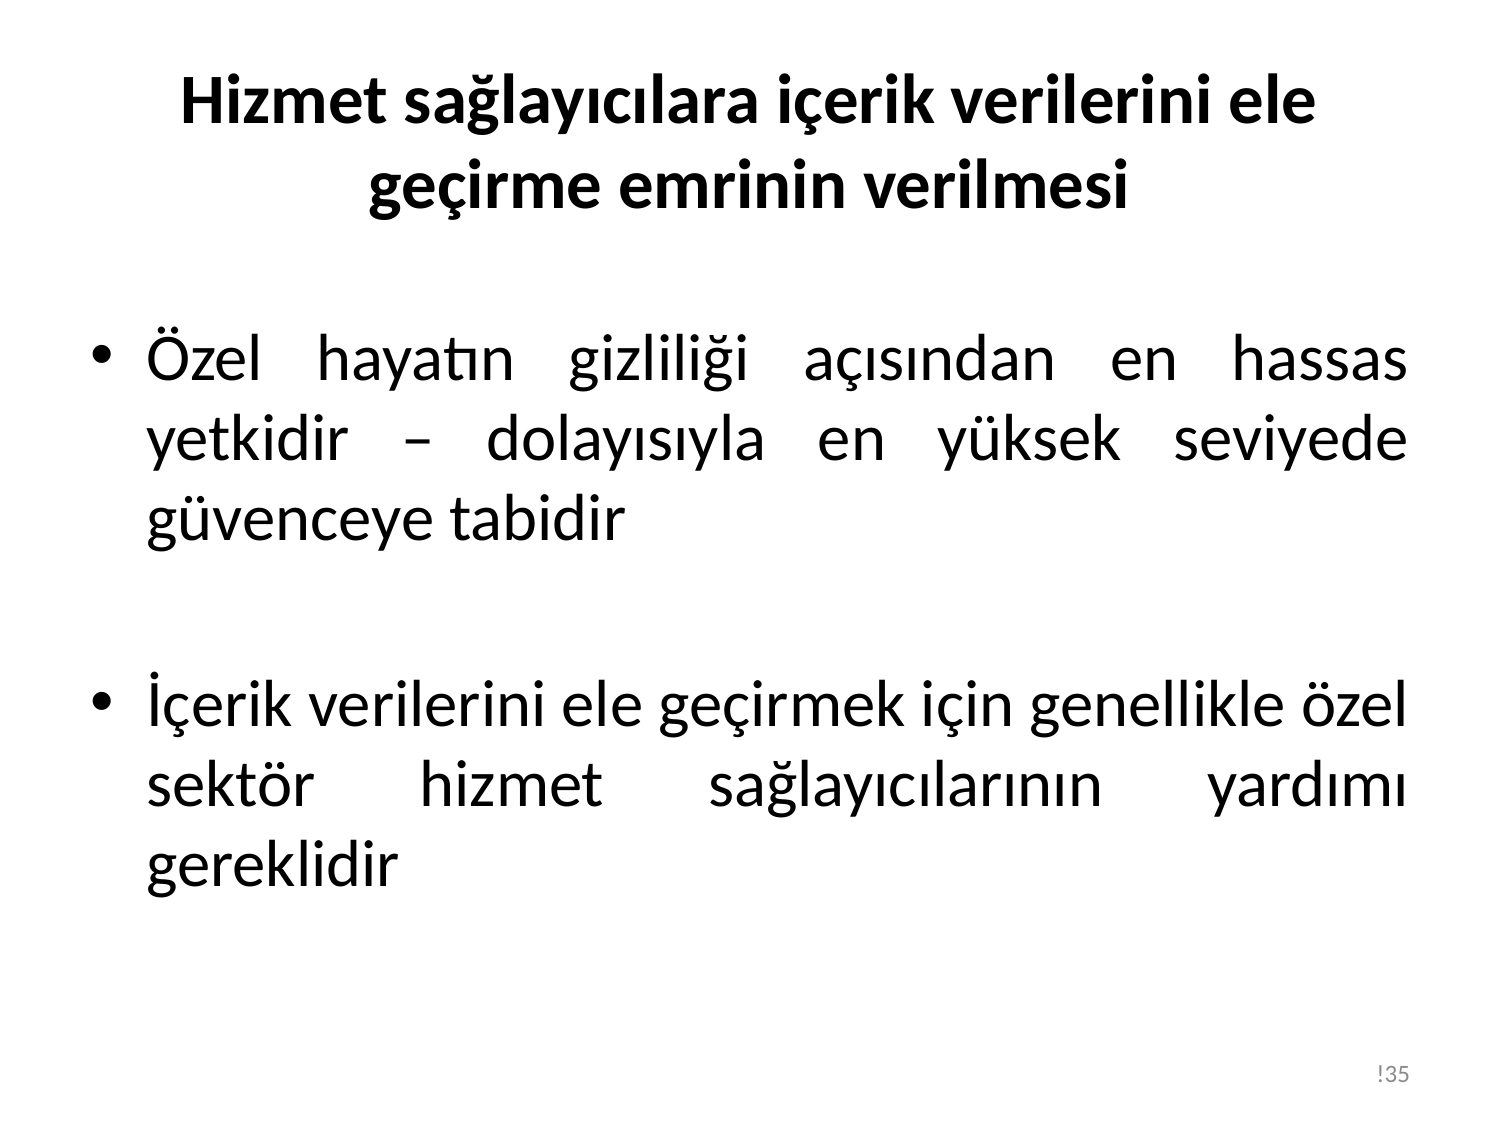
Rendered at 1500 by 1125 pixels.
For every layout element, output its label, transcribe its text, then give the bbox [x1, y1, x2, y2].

slide_number !35 [1074, 1042, 1425, 1103]
list Özel hayatın gizliliği açısından en hassas yetkidir – dolayısıyla en yüksek seviyede güvenceye tabidir İçerik verilerini ele geçirmek için genellikle özel sektör hizmet sağlayıcılarının yardımı gereklidir [75, 306, 1425, 1005]
title Hizmet sağlayıcılara içerik verilerini ele geçirme emrinin verilmesi [75, 45, 1425, 233]
